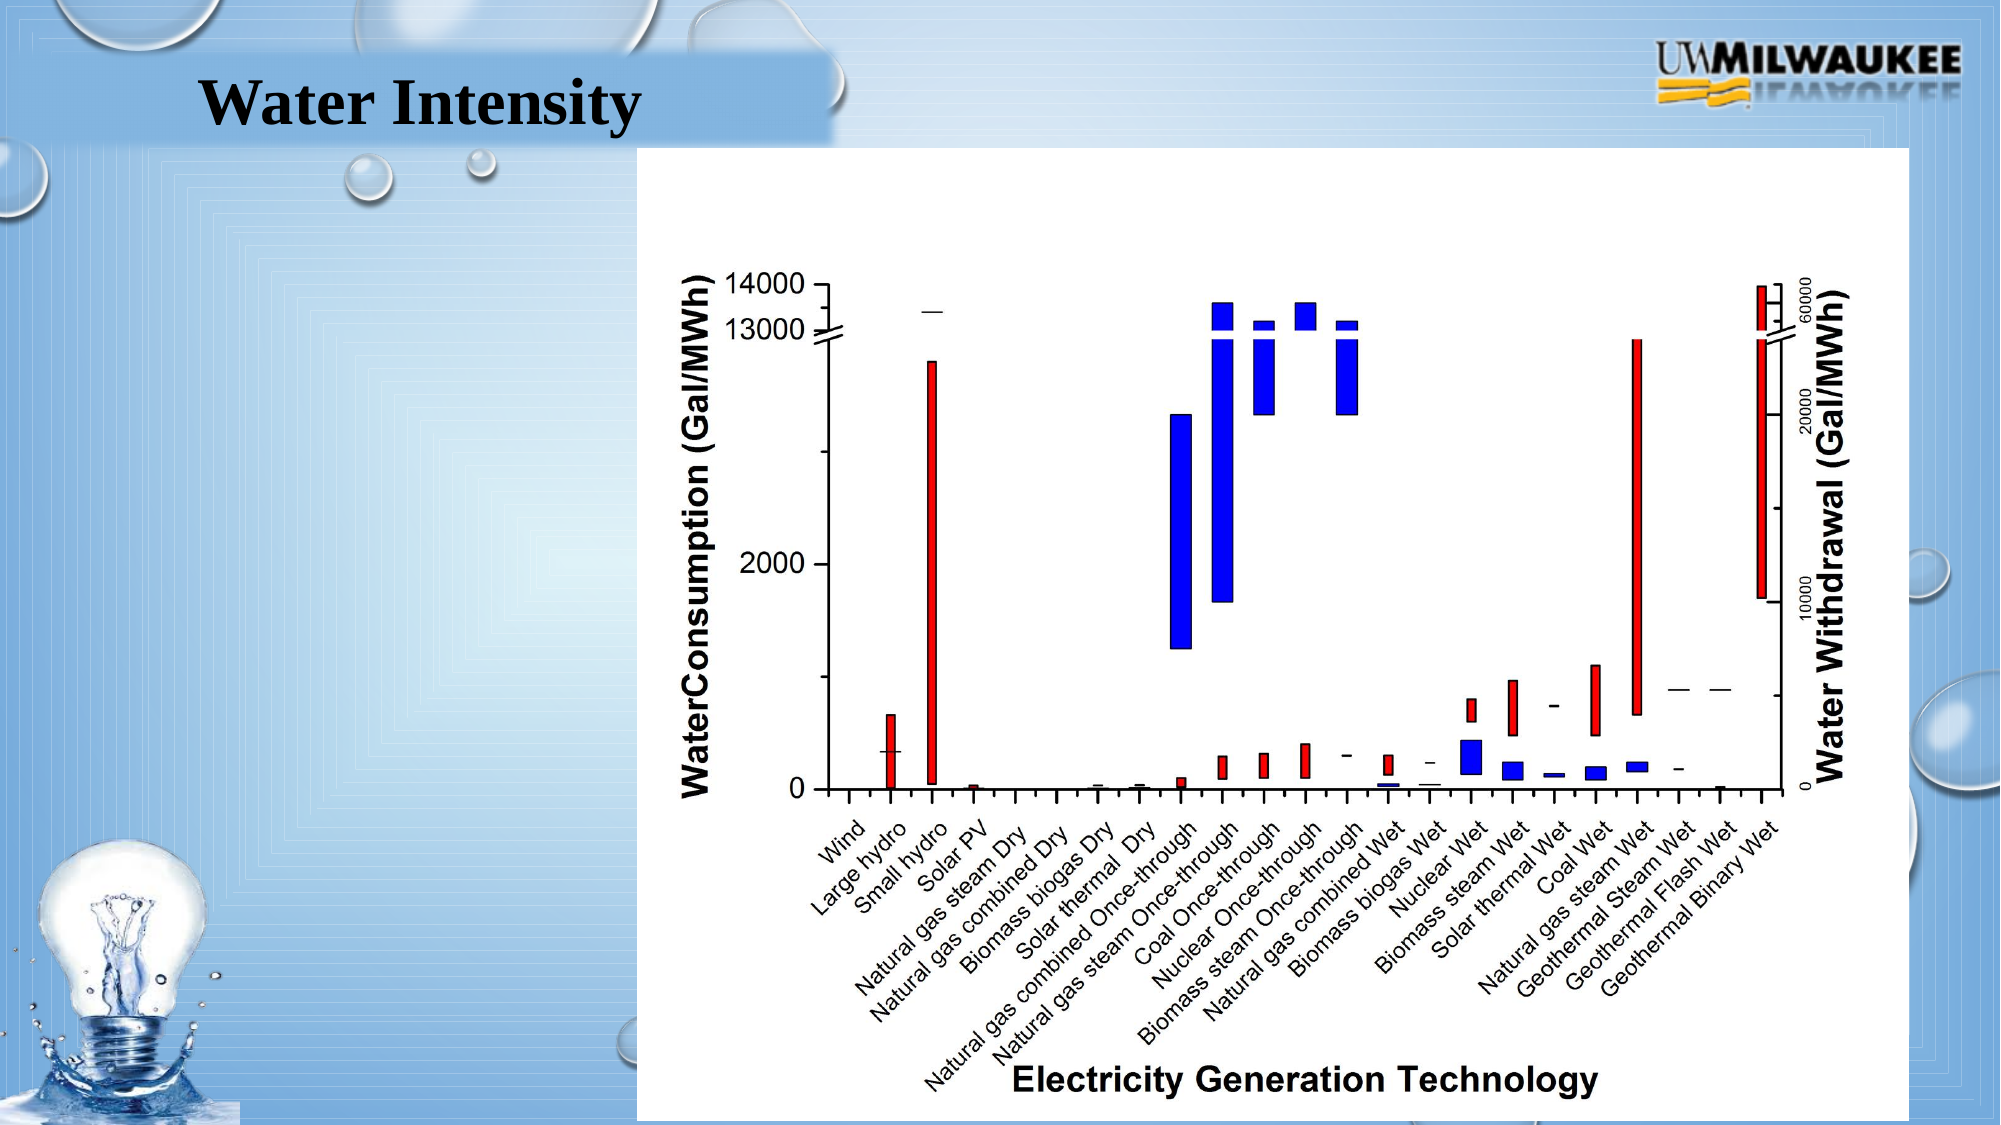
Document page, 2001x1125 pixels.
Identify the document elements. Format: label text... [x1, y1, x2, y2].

picture [0, 0, 2000, 1125]
text_box Water Intensity [15, 56, 827, 140]
